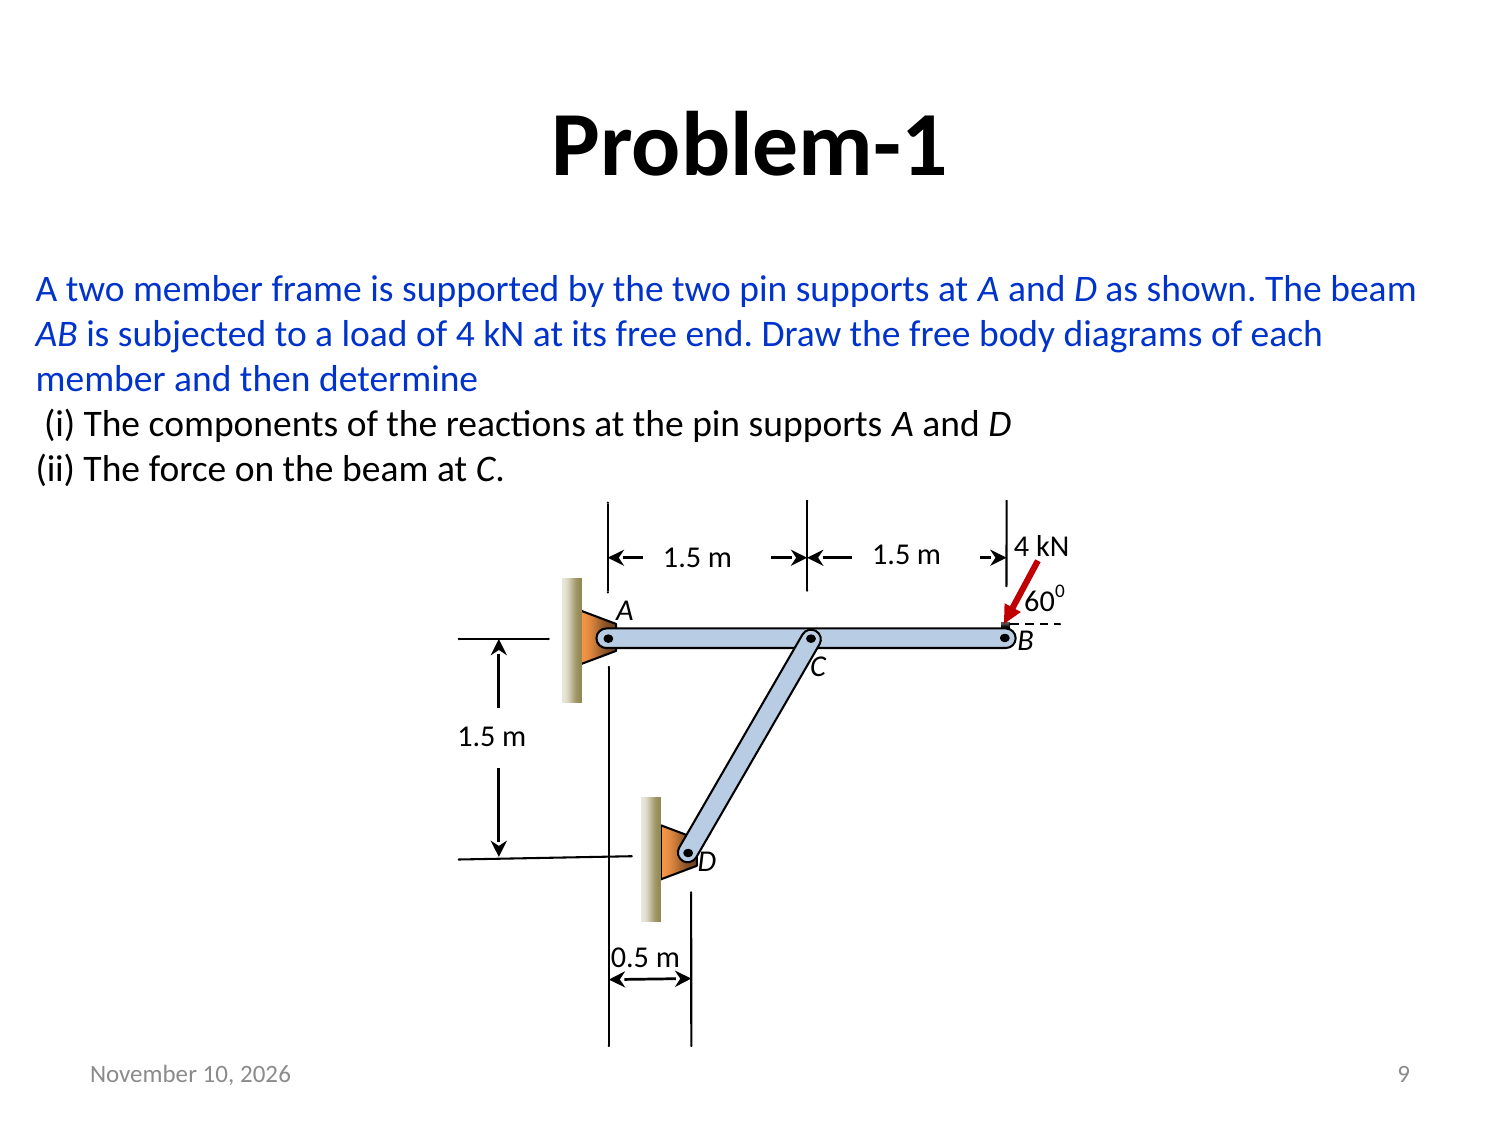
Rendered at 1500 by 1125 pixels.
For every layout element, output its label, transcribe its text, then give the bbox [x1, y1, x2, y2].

text_box A two member frame is supported by the two pin supports at A and D as shown. The beam AB is subjected to a load of 4 kN at its free end. Draw the free body diagrams of each member and then determine (i) The components of the reactions at the pin supports A and D (ii) The force on the beam at C. [20, 256, 1471, 496]
picture [437, 499, 1121, 1051]
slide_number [75, 1042, 425, 1103]
slide_number 9 [1074, 1042, 1425, 1103]
title Problem-1 [75, 45, 1425, 233]
